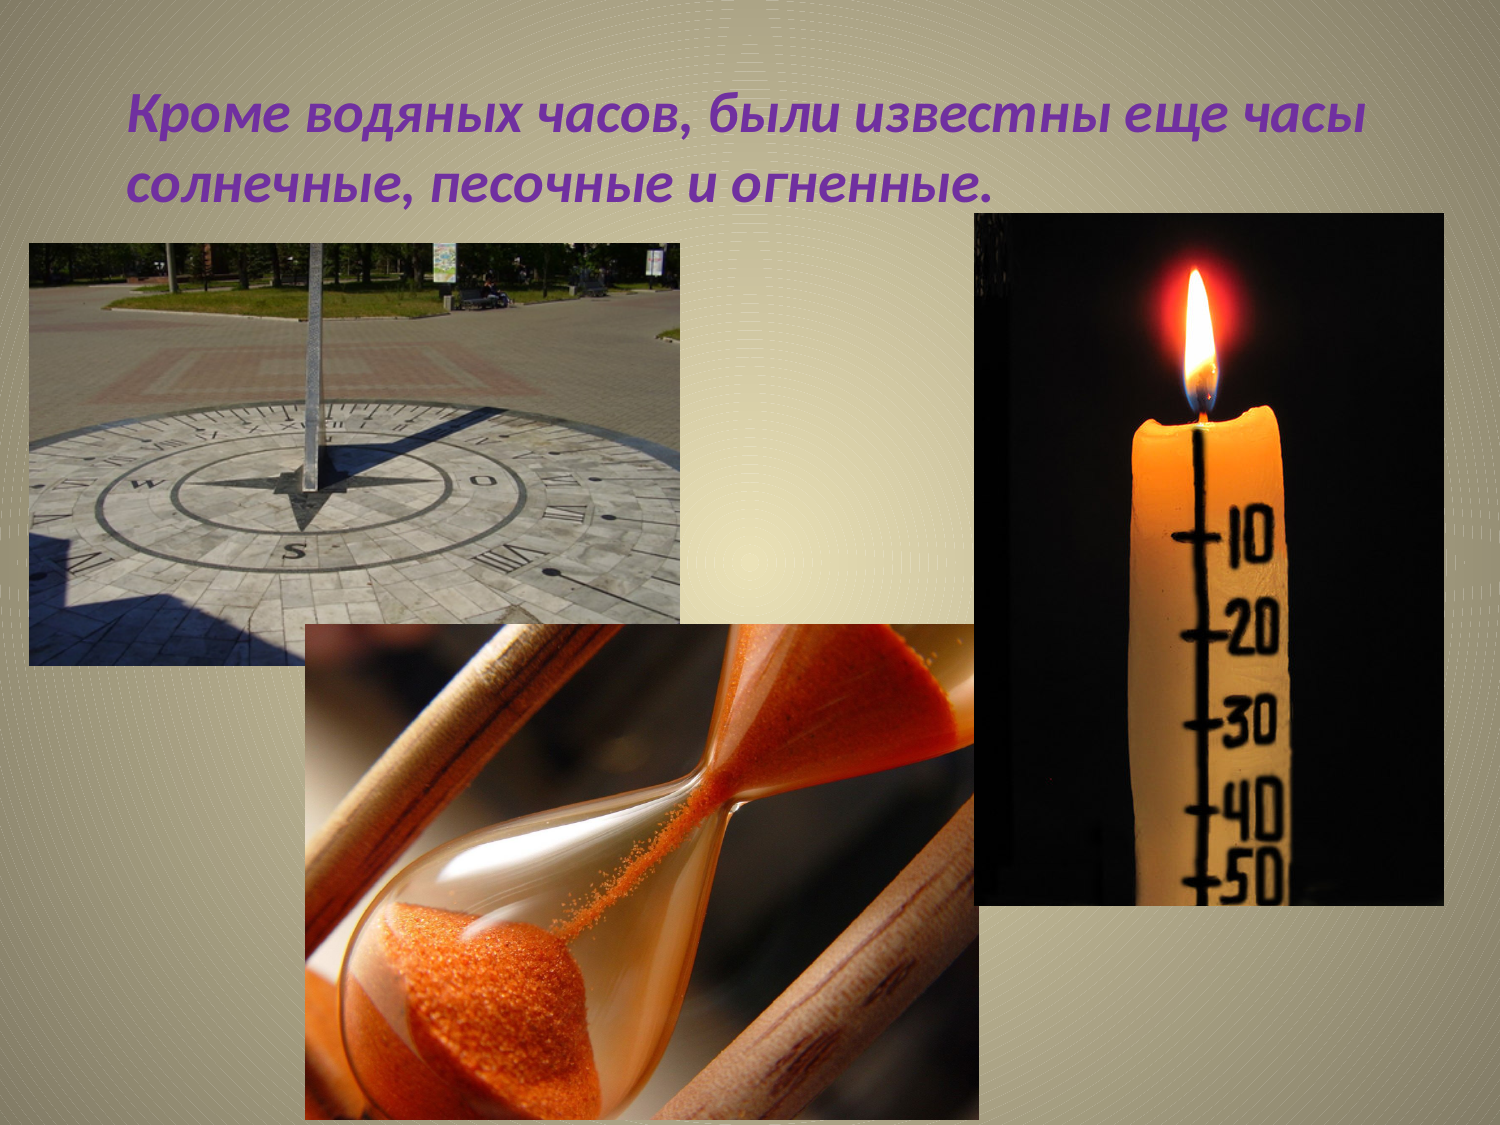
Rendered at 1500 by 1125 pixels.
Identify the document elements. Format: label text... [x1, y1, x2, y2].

text_box Кроме водяных часов, были известны еще часы солнечные, песочные и огненные. [112, 66, 1400, 221]
picture [29, 213, 1445, 1120]
